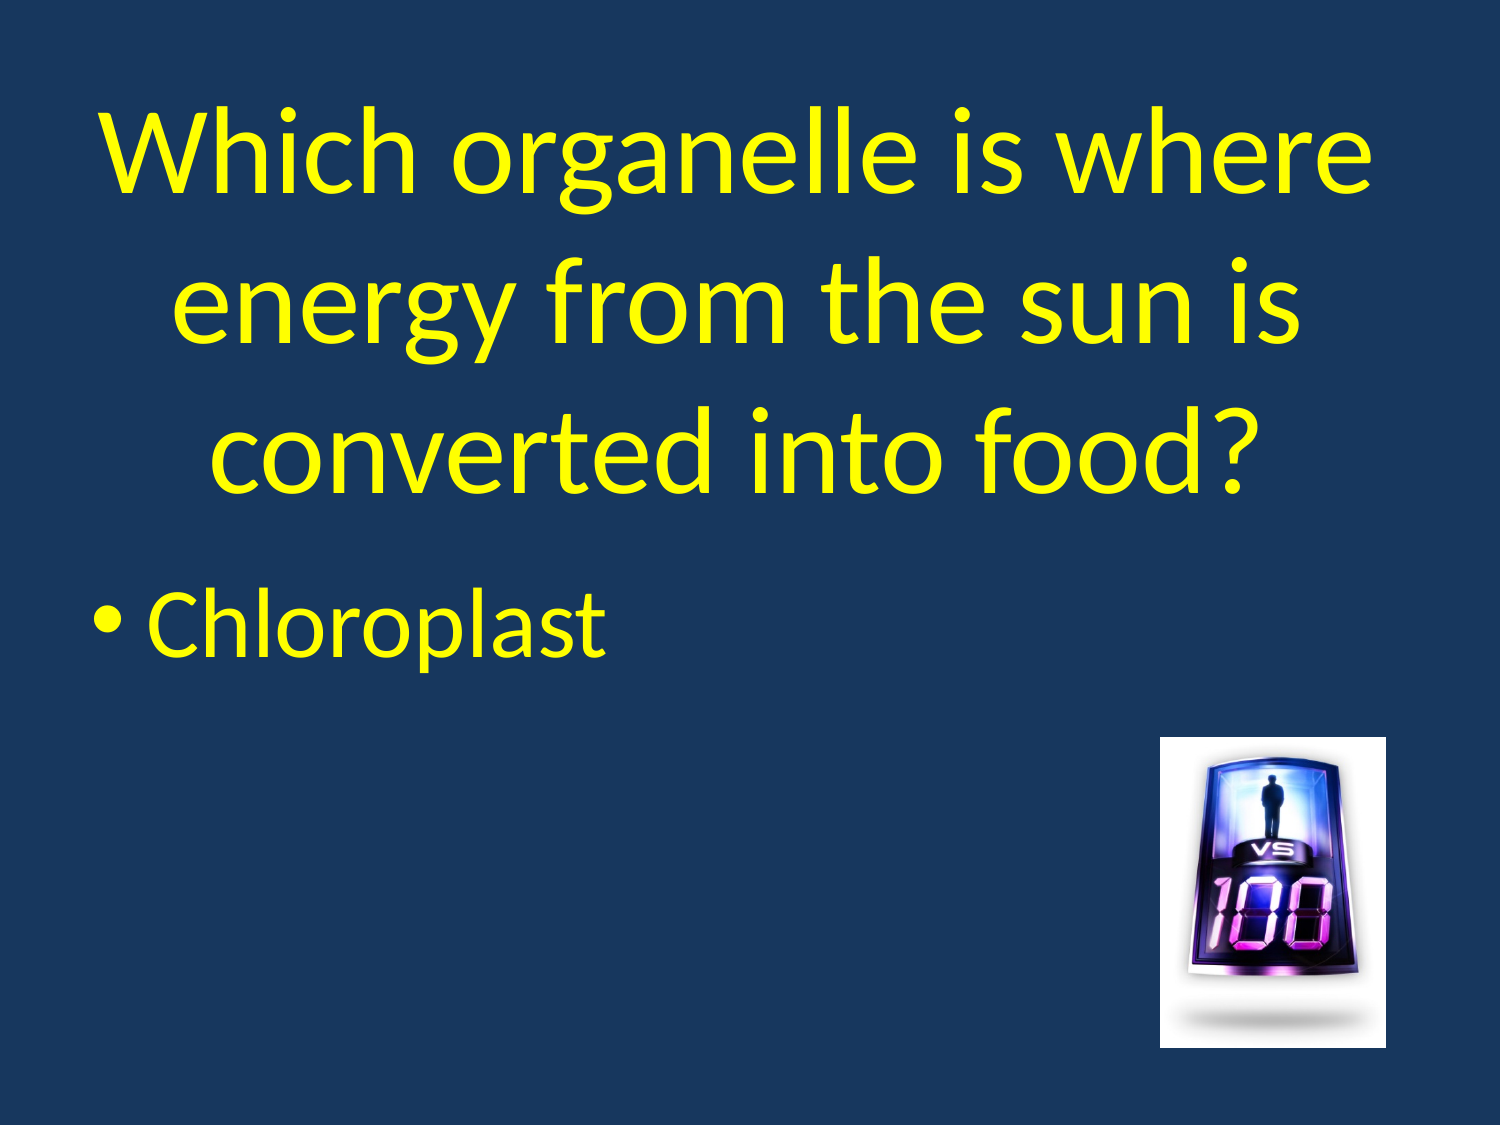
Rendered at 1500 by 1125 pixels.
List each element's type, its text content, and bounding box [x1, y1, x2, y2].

list Chloroplast [75, 549, 1425, 725]
picture [1160, 737, 1386, 1049]
title Which organelle is where energy from the sun is converted into food? [62, 200, 1413, 388]
